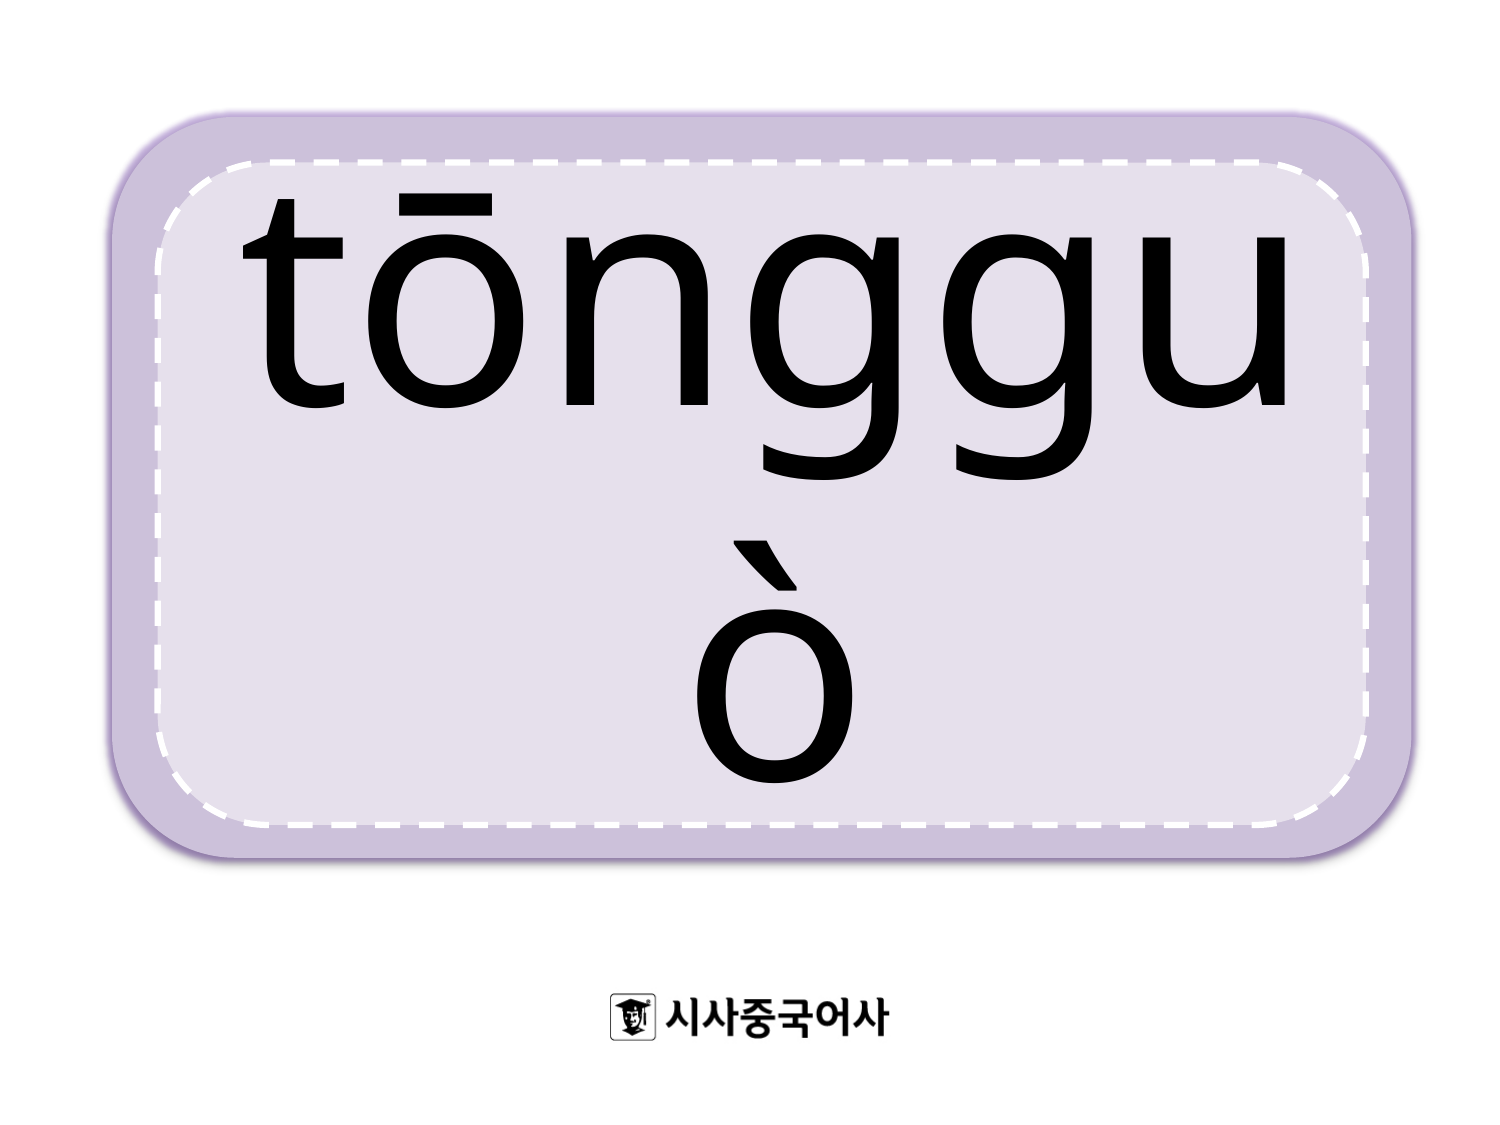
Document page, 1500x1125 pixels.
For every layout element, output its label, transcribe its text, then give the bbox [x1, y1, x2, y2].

picture [602, 987, 898, 1047]
text_box tōngguò [171, 136, 1380, 799]
